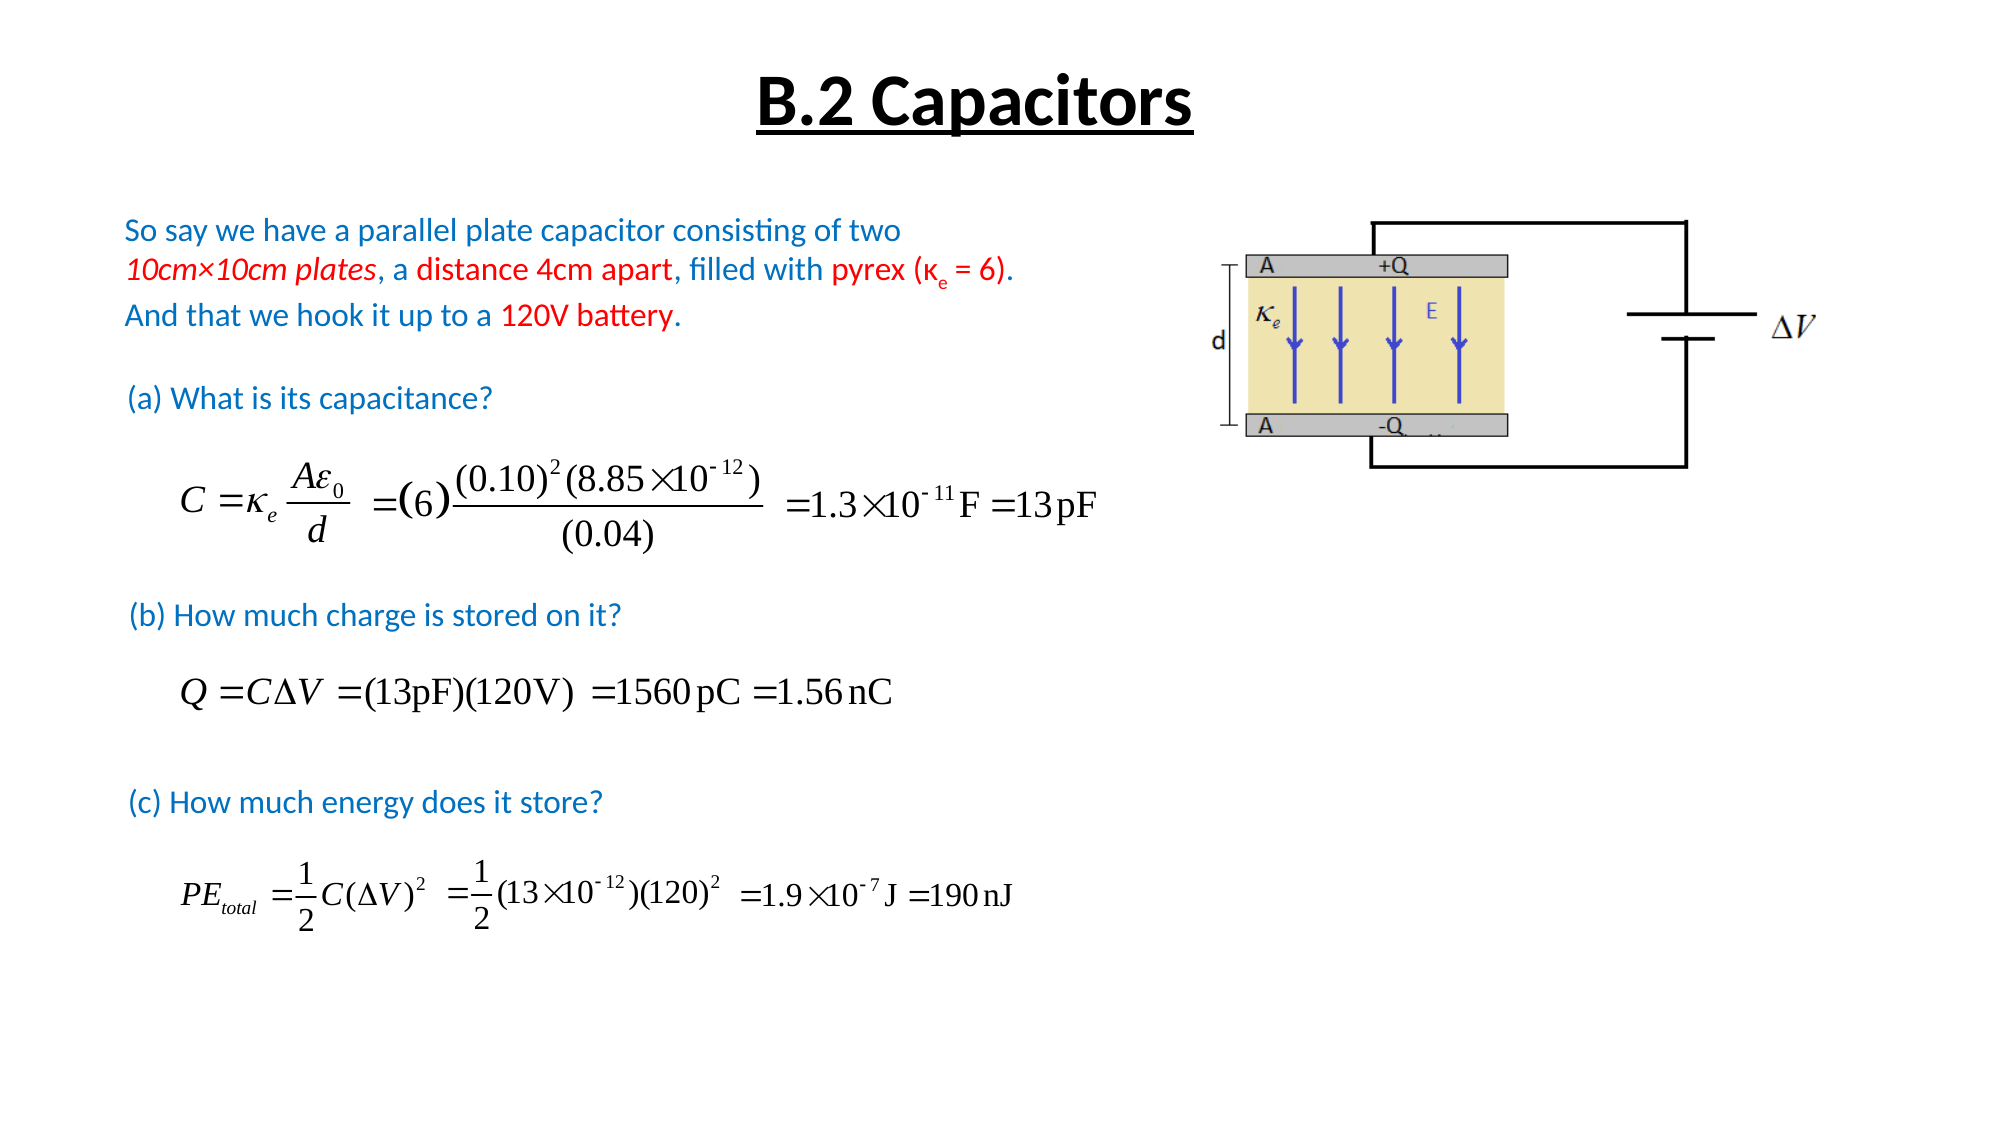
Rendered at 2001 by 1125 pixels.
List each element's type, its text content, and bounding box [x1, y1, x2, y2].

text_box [582, 668, 901, 721]
text_box B.2 Capacitors [741, 53, 1213, 152]
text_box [1196, 151, 1826, 522]
text_box (c) How much energy does it store? [113, 772, 620, 828]
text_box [777, 475, 1102, 534]
text_box (a) What is its capacitance? [112, 368, 510, 424]
text_box So say we have a parallel plate capacitor consisting of two 10cm×10cm plates, a distance 4cm apart, filled with pyrex (κe = 6). And that we hook it up to a 120V battery. [109, 200, 1091, 341]
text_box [732, 870, 1019, 921]
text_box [328, 669, 582, 721]
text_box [363, 448, 772, 561]
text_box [174, 852, 433, 940]
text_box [439, 850, 726, 937]
text_box (b) How much charge is stored on it? [113, 585, 639, 641]
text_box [174, 451, 358, 552]
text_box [174, 669, 328, 721]
